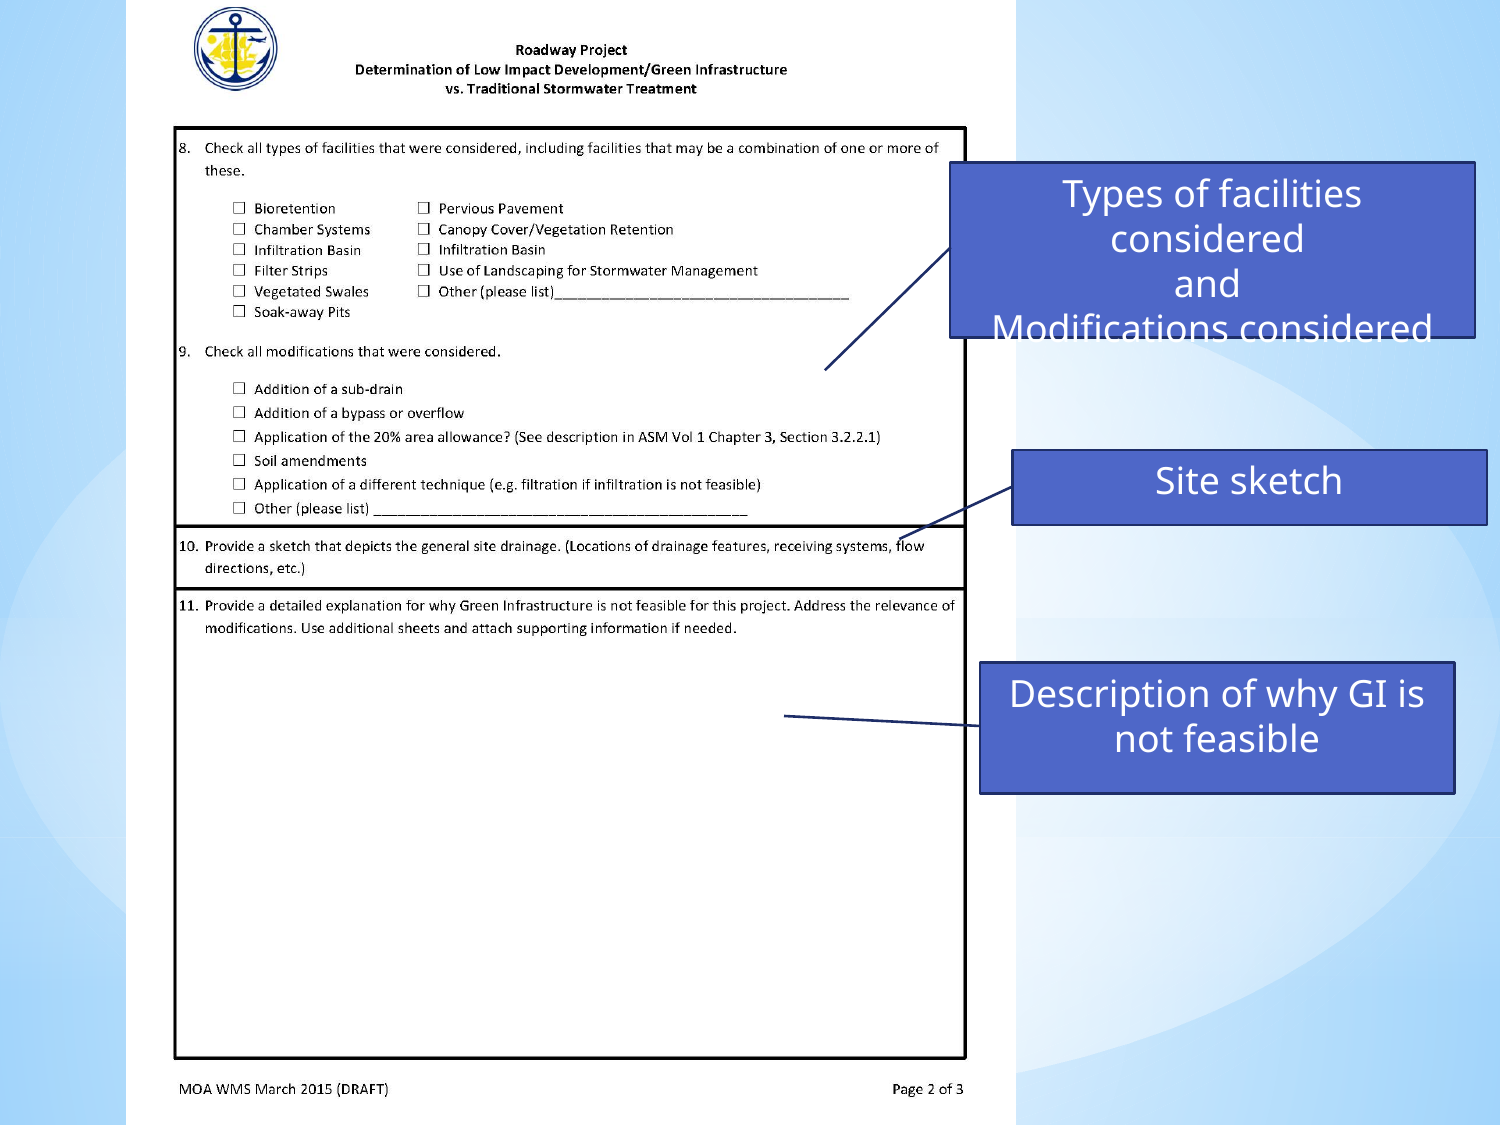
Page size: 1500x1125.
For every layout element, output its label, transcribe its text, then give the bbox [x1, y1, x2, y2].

text_box Description of why GI is not feasible [1019, 661, 1456, 795]
picture [126, 0, 1016, 1125]
text_box Types of facilities considered and Modifications considered [1019, 161, 1476, 339]
text_box Site sketch [1019, 449, 1488, 526]
